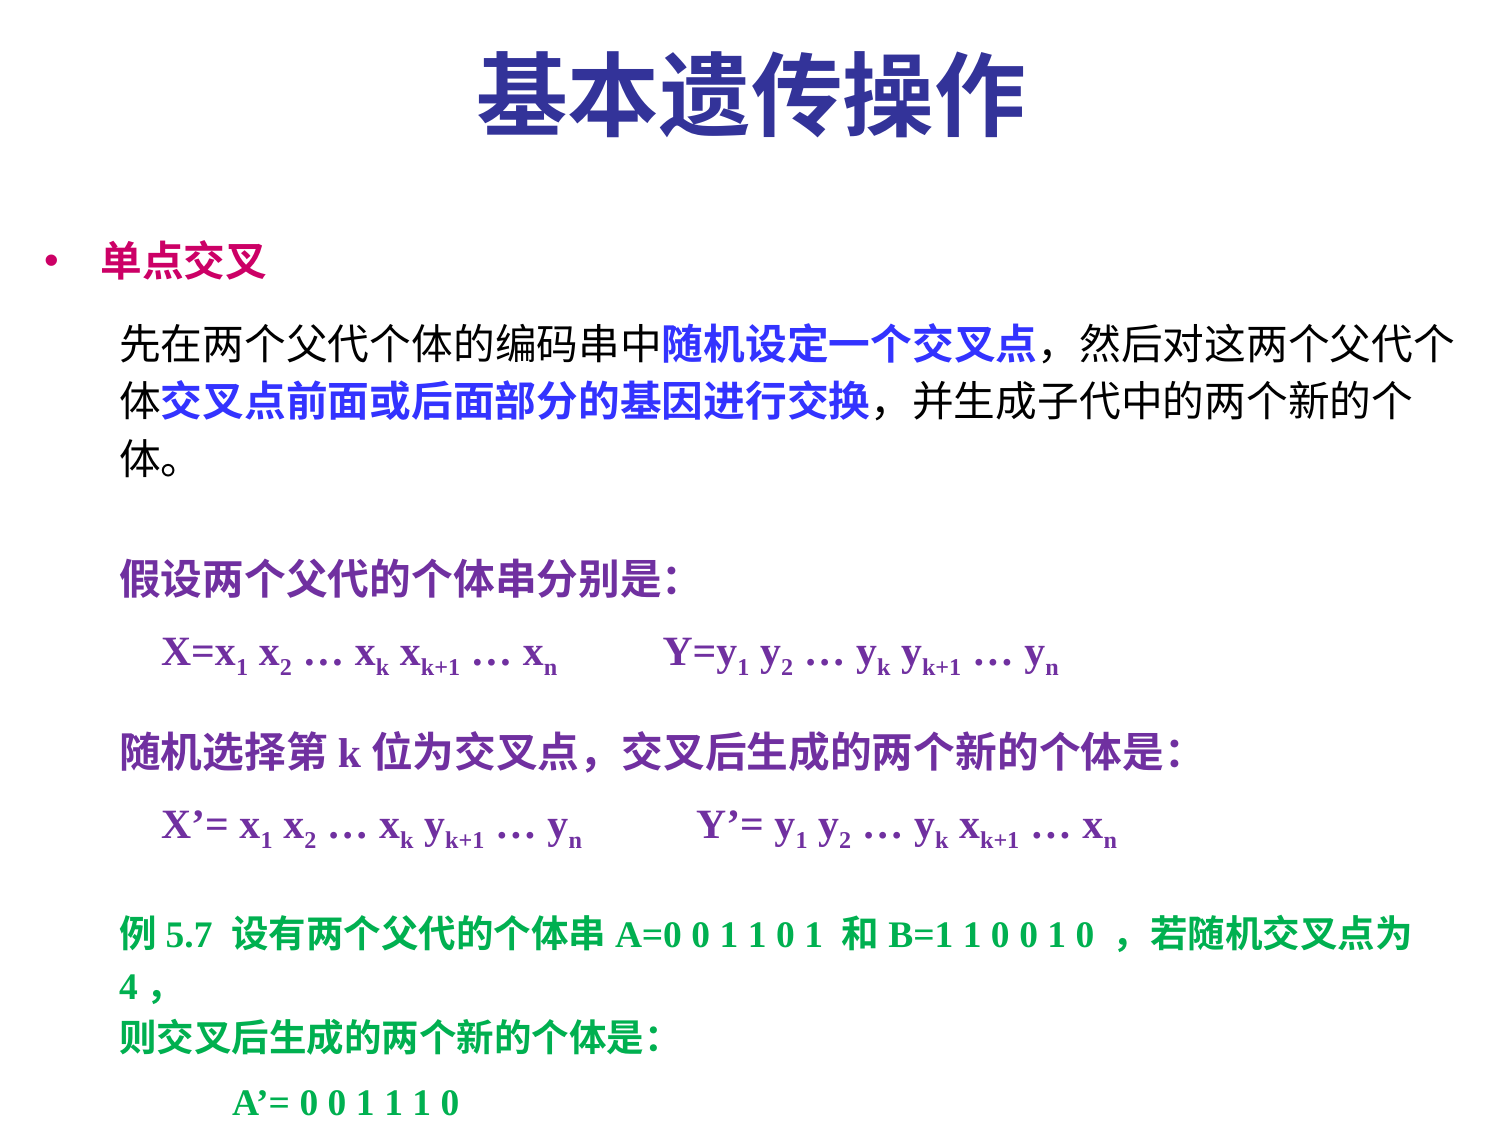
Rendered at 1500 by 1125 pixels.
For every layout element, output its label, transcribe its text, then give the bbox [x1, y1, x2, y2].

text_box 单点交叉 先在两个父代个体的编码串中随机设定一个交叉点，然后对这两个父代个体交叉点前面或后面部分的基因进行交换，并生成子代中的两个新的个体。 假设两个父代的个体串分别是： X=x1 x2 … xk xk+1 … xn Y=y1 y2 … yk yk+1 … yn 随机选择第k位为交叉点，交叉后生成的两个新的个体是： X’= x1 x2 … xk yk+1 … yn Y’= y1 y2 … yk xk+1 … xn 例5.7 设有两个父代的个体串A=0 0 1 1 0 1 和B=1 1 0 0 1 0 ，若随机交叉点为4， 则交叉后生成的两个新的个体是： A’= 0 0 1 1 1 0 B’= 1 1 0 0 0 1 [29, 220, 1500, 1125]
text_box 基本遗传操作 [293, 30, 1209, 156]
